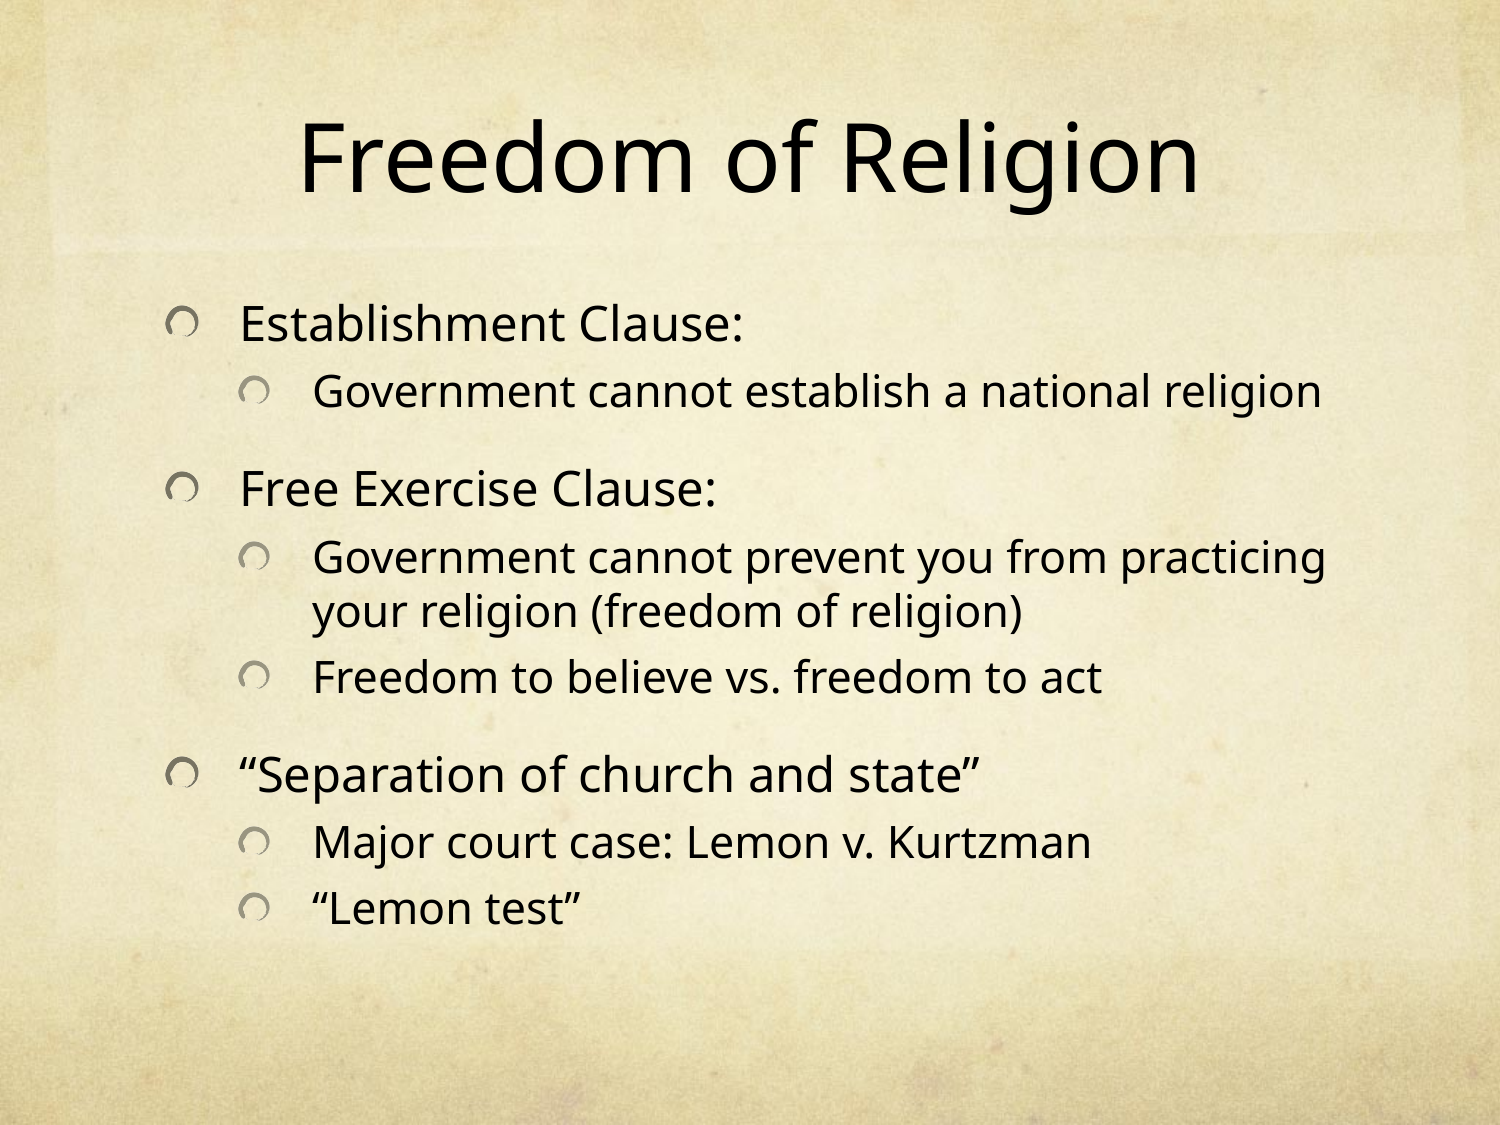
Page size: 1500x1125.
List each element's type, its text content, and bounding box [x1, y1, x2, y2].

picture [0, 0, 1500, 1125]
title Freedom of Religion [150, 82, 1350, 225]
list Establishment Clause: Government cannot establish a national religion Free Exercise Clause: Government cannot prevent you from practicing your religion (freedom of religion) Freedom to believe vs. freedom to act “Separation of church and state” Major court case: Lemon v. Kurtzman “Lemon test” [150, 284, 1350, 950]
